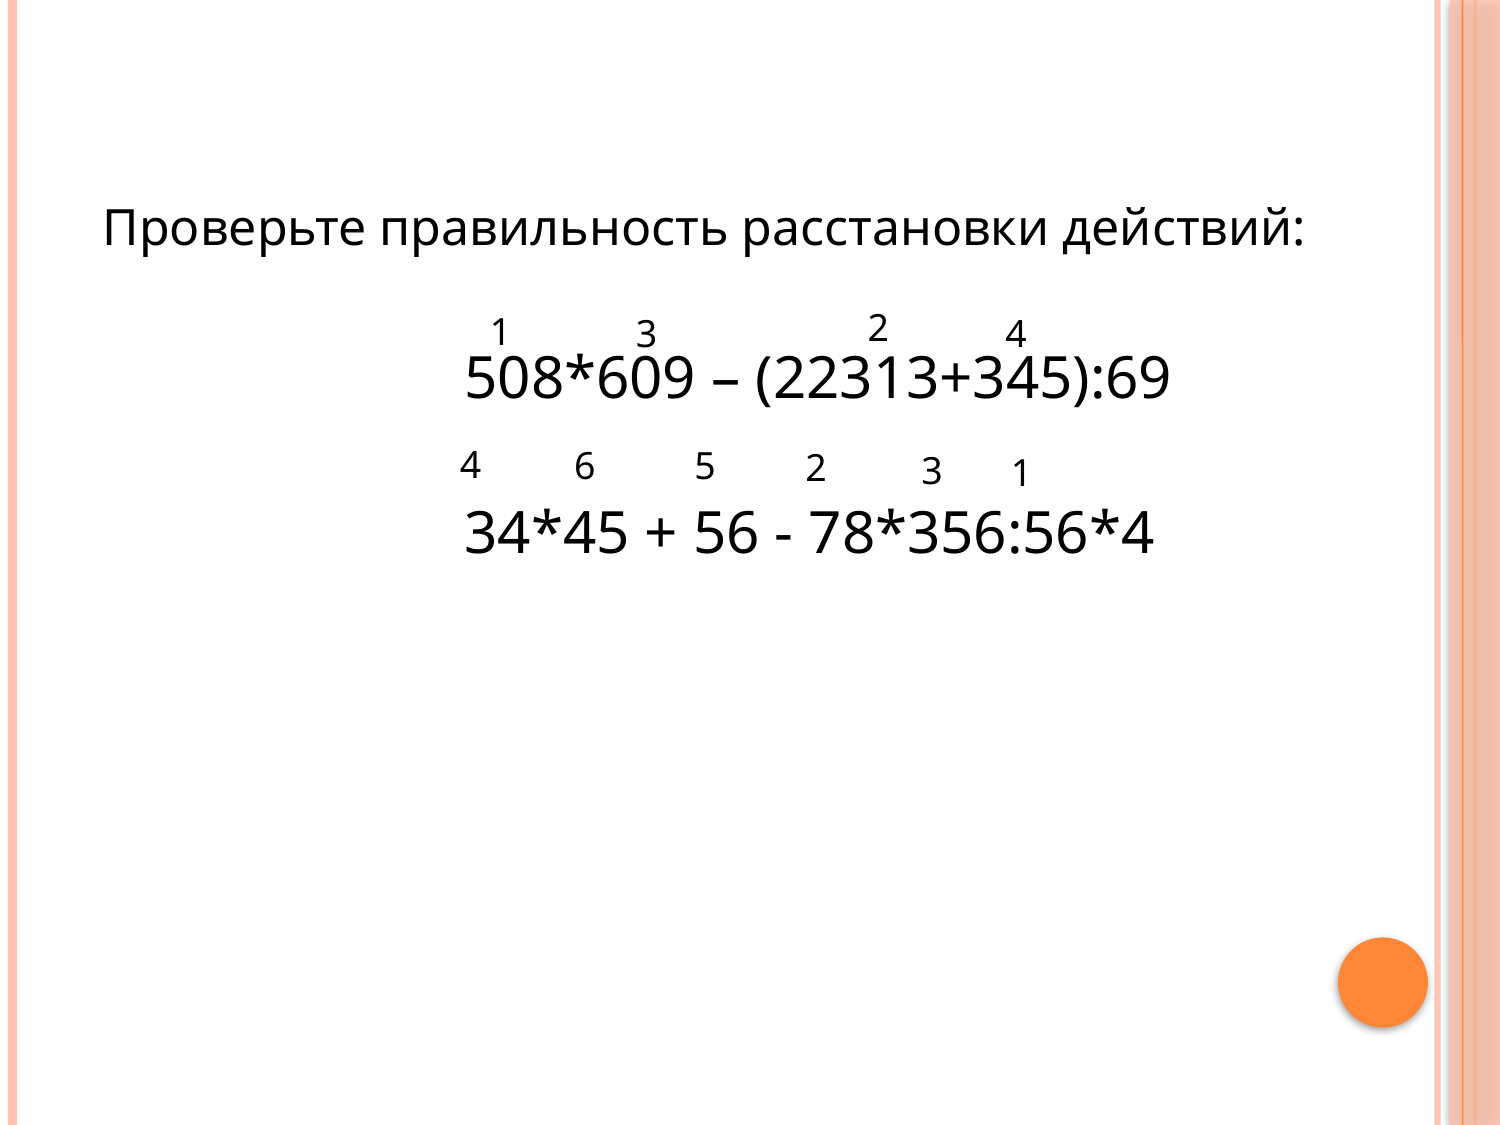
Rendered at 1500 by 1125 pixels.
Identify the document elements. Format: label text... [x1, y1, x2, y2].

text_box 3 [621, 302, 692, 363]
text_box 3 [906, 439, 978, 500]
text_box 6 [559, 435, 630, 495]
text_box 2 [852, 296, 924, 357]
text_box 4 [445, 433, 516, 494]
text_box 5 [679, 435, 750, 495]
list Проверьте правильность расстановки действий: 508*609 – (22313+345):69 34*45 + 56 - 78*356:56*4 [75, 187, 1360, 1062]
text_box 1 [474, 300, 546, 361]
text_box 2 [790, 436, 861, 497]
text_box 1 [996, 441, 1067, 502]
text_box 4 [990, 302, 1061, 363]
